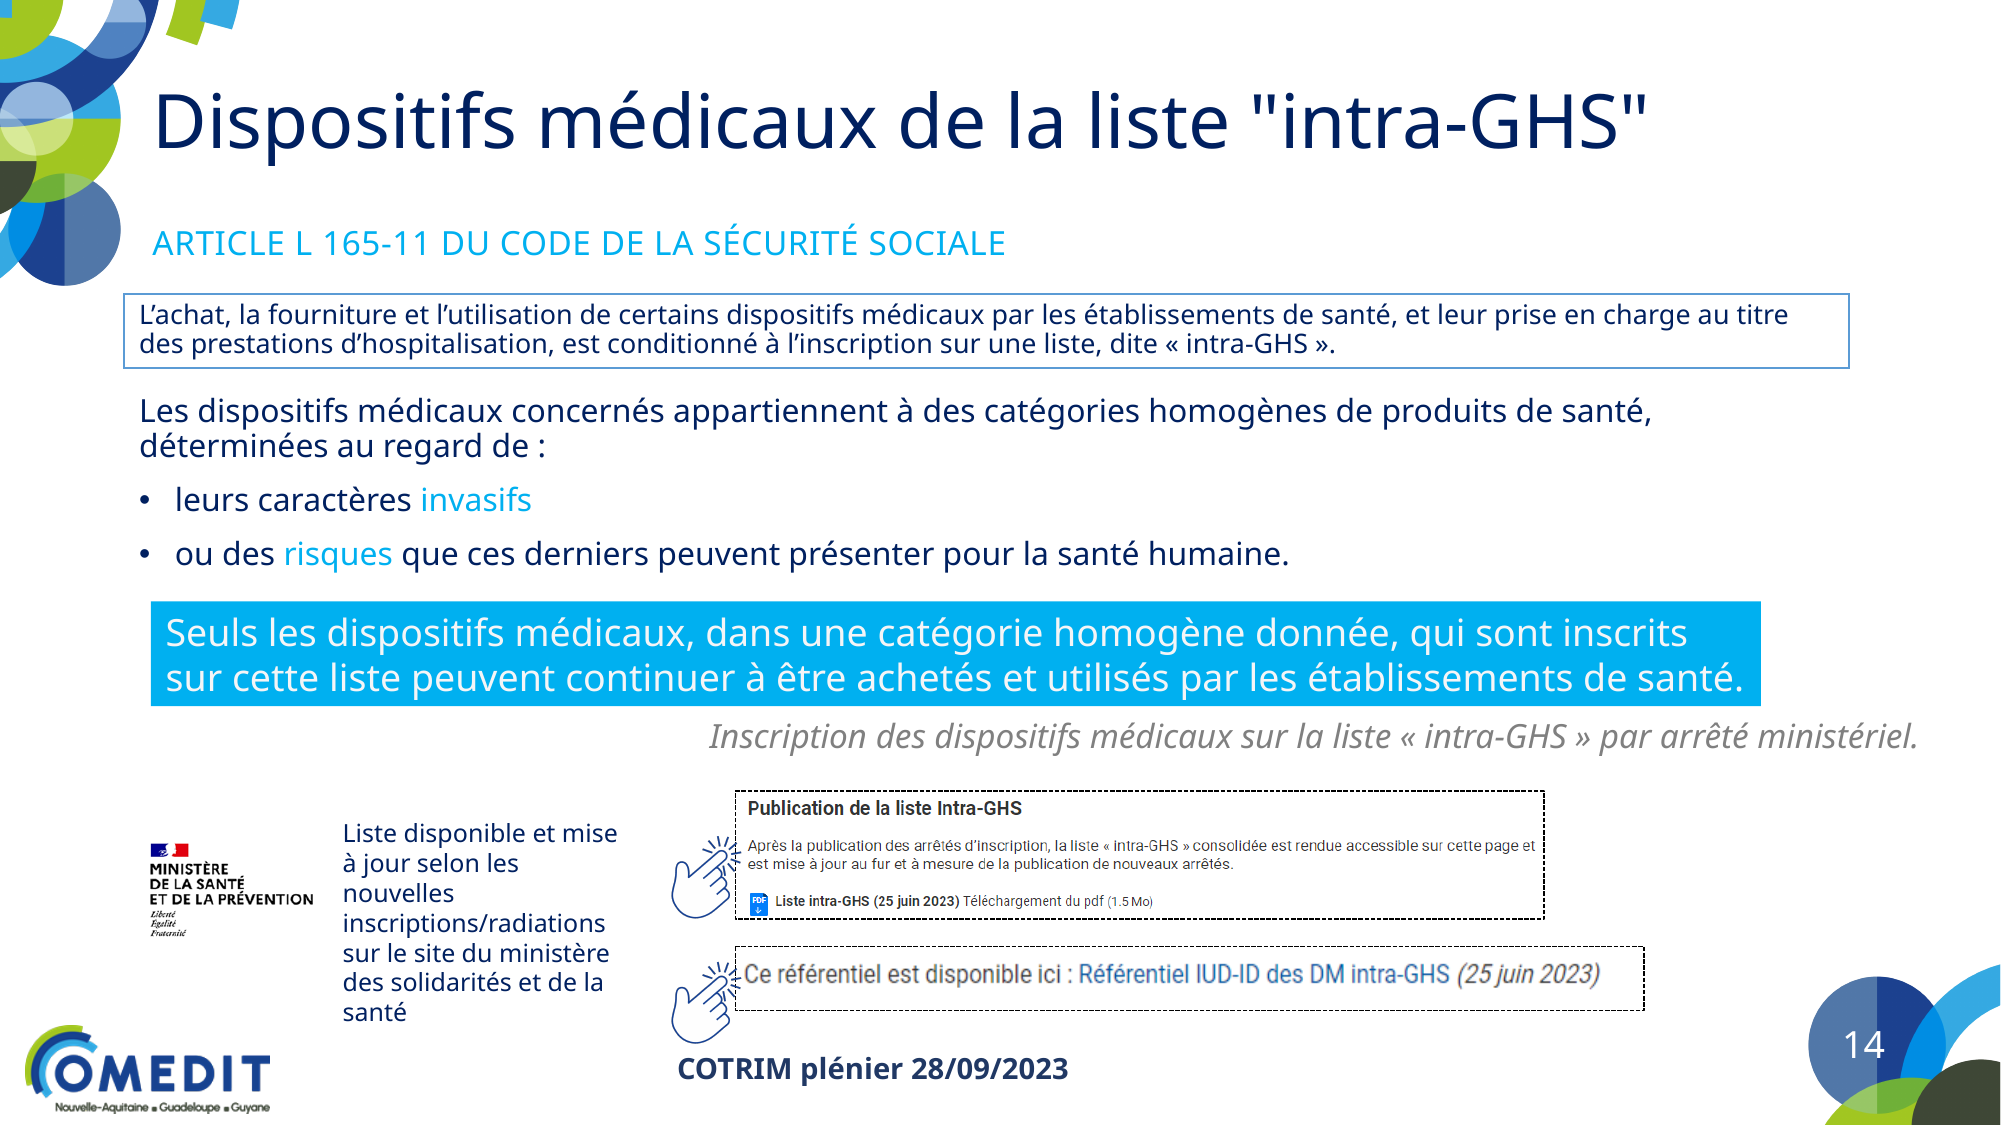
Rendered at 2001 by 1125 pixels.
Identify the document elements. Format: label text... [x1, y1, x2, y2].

picture [644, 791, 1544, 940]
list ARTICLE L 165-11 DU CODE DE LA SÉCURITÉ SOCIALE [137, 218, 1863, 274]
picture [25, 1025, 270, 1114]
text_box Liste disponible et mise à jour selon les nouvelles inscriptions/radiations sur le site du ministère des solidarités et de la santé [327, 809, 636, 1035]
picture [1657, 960, 2001, 1125]
text_box Inscription des dispositifs médicaux sur la liste « intra-GHS » par arrêté ministériel. [694, 707, 2000, 762]
text_box Les dispositifs médicaux concernés appartiennent à des catégories homogènes de produits de santé, déterminées au regard de : leurs caractères invasifs ou des risques que ces derniers peuvent présenter pour la santé humaine. [124, 387, 1850, 582]
picture [0, 0, 245, 300]
text_box Seuls les dispositifs médicaux, dans une catégorie homogène donnée, qui sont inscrits sur cette liste peuvent continuer à être achetés et utilisés par les établissements de santé. [150, 601, 1761, 707]
text_box L’achat, la fourniture et l’utilisation de certains dispositifs médicaux par les établissements de santé, et leur prise en charge au titre des prestations d’hospitalisation, est conditionné à l’inscription sur une liste, dite « intra-GHS ». [123, 293, 1850, 369]
picture [144, 838, 325, 945]
title Dispositifs médicaux de la liste "intra-GHS" [137, 59, 1863, 190]
picture [644, 940, 1644, 1065]
